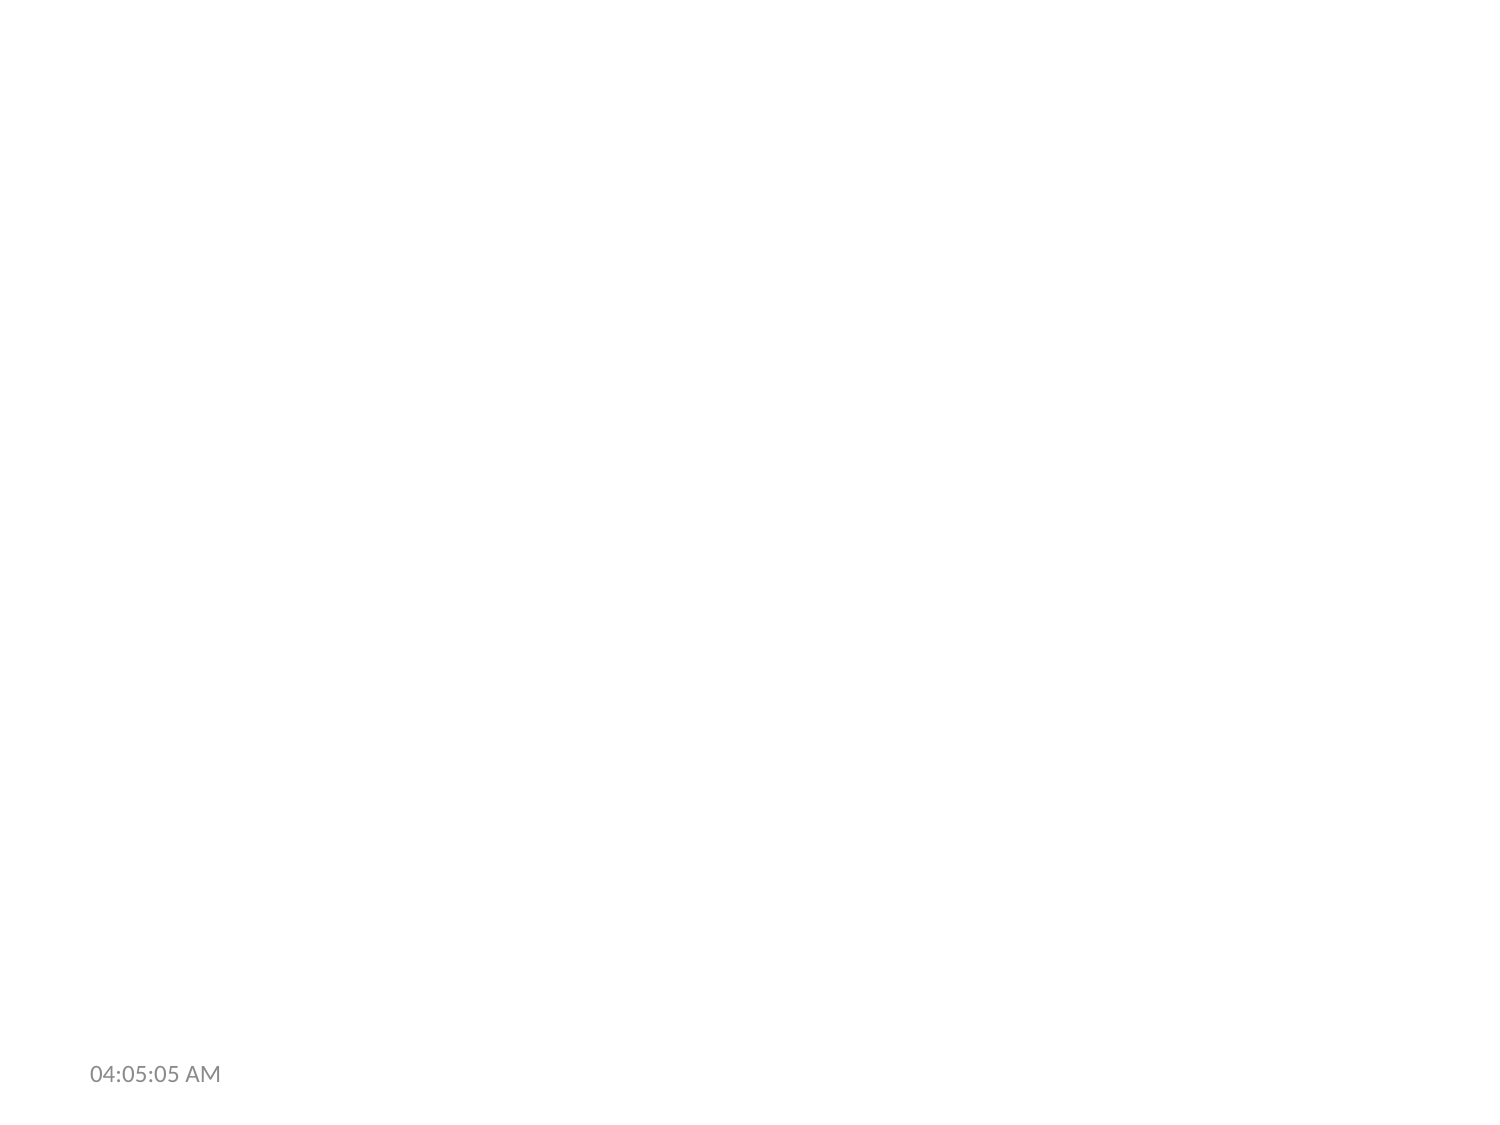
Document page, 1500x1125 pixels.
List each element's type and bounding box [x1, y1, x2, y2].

slide_number [75, 1042, 425, 1103]
